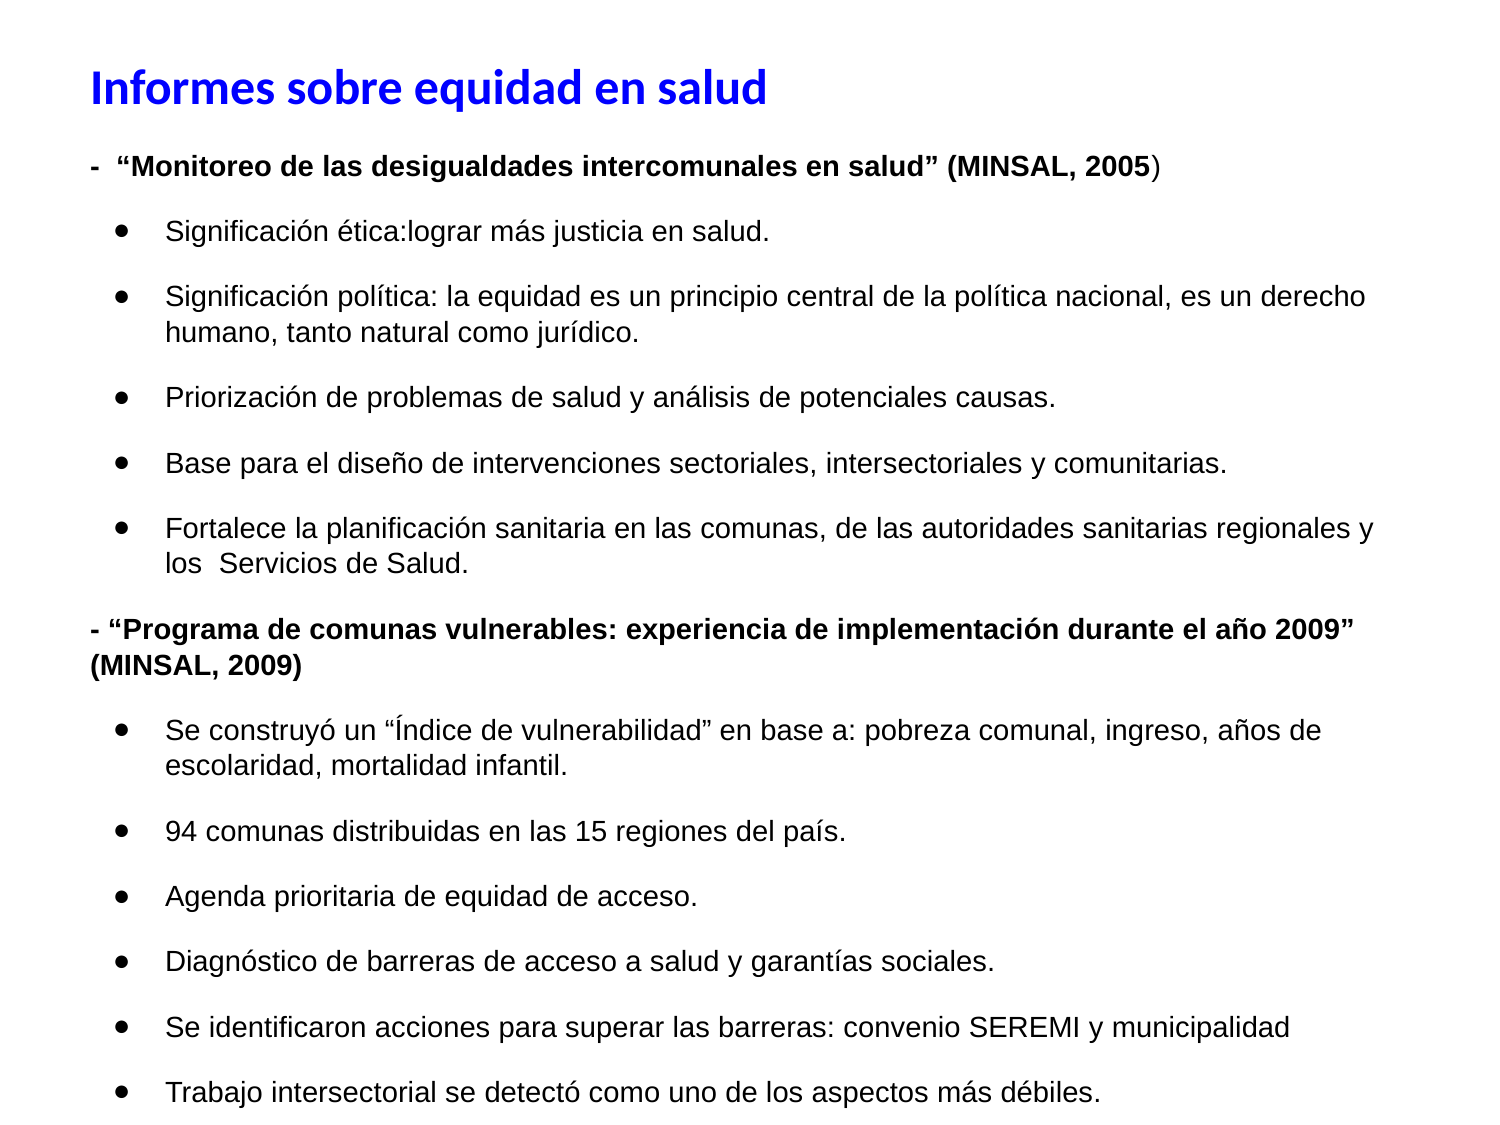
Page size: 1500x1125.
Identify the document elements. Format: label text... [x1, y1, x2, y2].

list - “Monitoreo de las desigualdades intercomunales en salud” (MINSAL, 2005) Significación ética:lograr más justicia en salud. Significación política: la equidad es un principio central de la política nacional, es un derecho humano, tanto natural como jurídico. Priorización de problemas de salud y análisis de potenciales causas. Base para el diseño de intervenciones sectoriales, intersectoriales y comunitarias. Fortalece la planificación sanitaria en las comunas, de las autoridades sanitarias regionales y los Servicios de Salud. - “Programa de comunas vulnerables: experiencia de implementación durante el año 2009” (MINSAL, 2009) Se construyó un “Índice de vulnerabilidad” en base a: pobreza comunal, ingreso, años de escolaridad, mortalidad infantil. 94 comunas distribuidas en las 15 regiones del país. Agenda prioritaria de equidad de acceso. Diagnóstico de barreras de acceso a salud y garantías sociales. Se identificaron acciones para superar las barreras: convenio SEREMI y municipalidad Trabajo intersectorial se detectó como uno de los aspectos más débiles. -Documento “Estrategia Nacional de Salud para el cumplimiento de los OS 2011-2020” (MINSAL,2011) Priorización de 54 temas de salud Comunas priorizadas para enfocar las intervenciones de salud en base a AVPP. Enfoque de equidad transversal a los 9 objetivos sanitarios. [75, 131, 1425, 971]
title Informes sobre equidad en salud [75, 45, 1425, 131]
